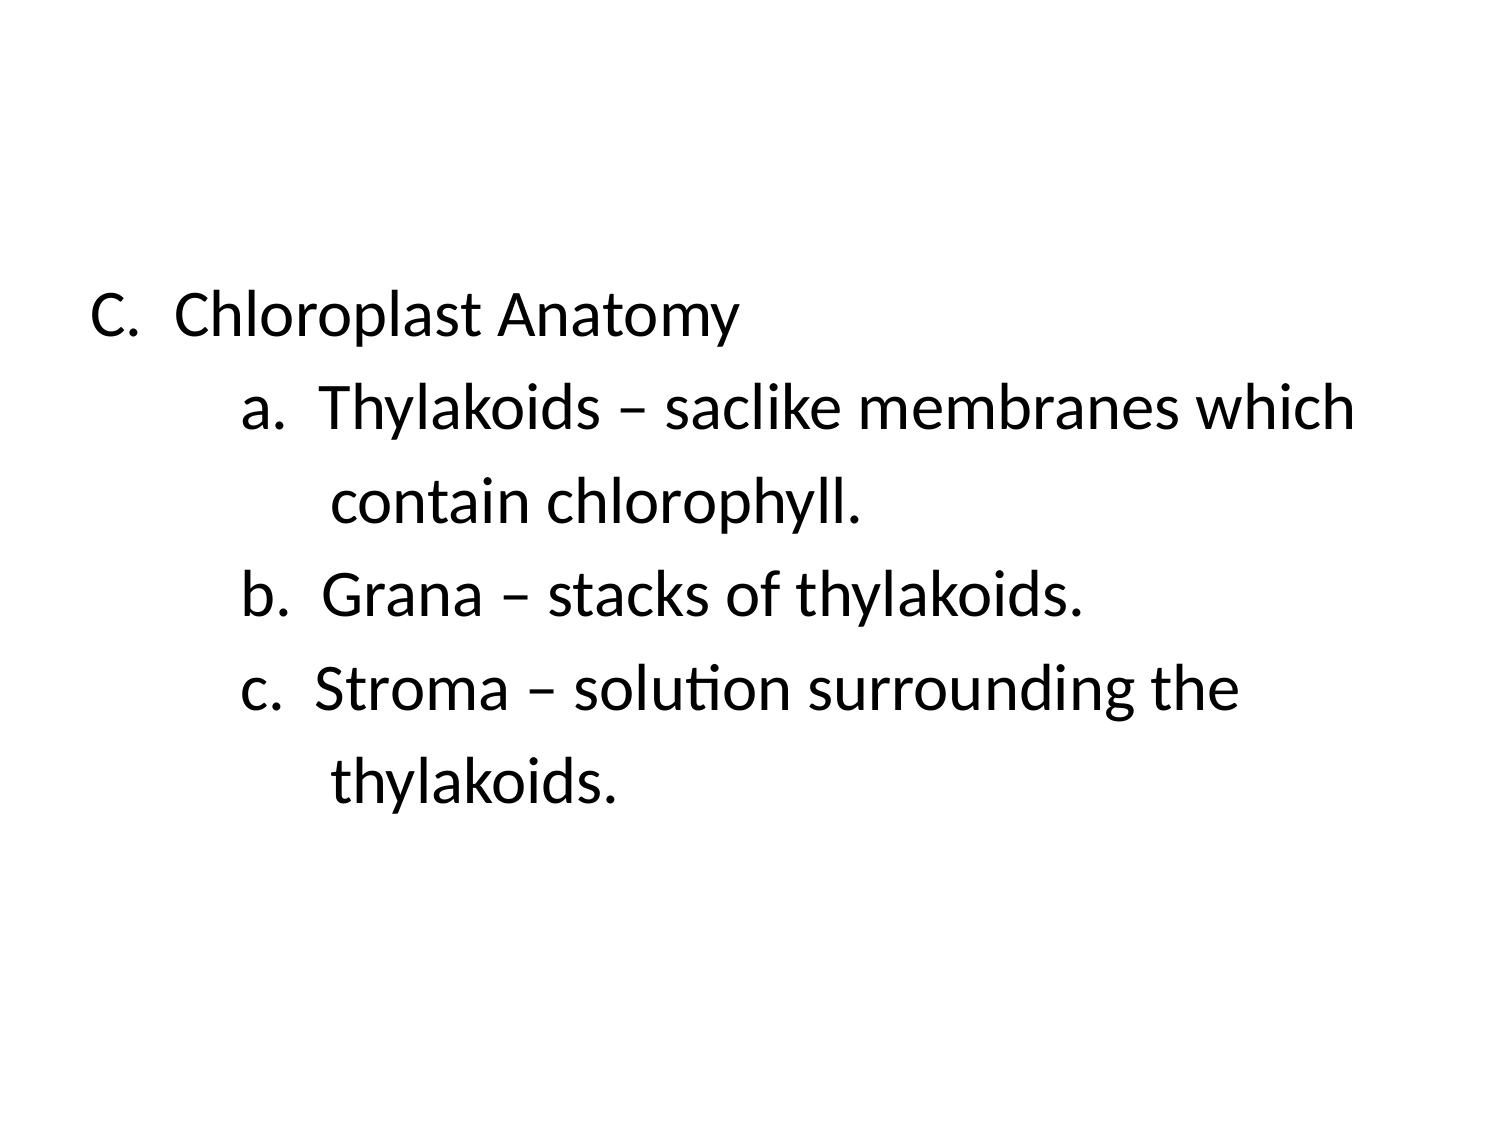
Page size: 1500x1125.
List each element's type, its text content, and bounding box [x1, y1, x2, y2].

list Chloroplast Anatomy a. Thylakoids – saclike membranes which contain chlorophyll. b. Grana – stacks of thylakoids. c. Stroma – solution surrounding the thylakoids. [75, 262, 1425, 1005]
